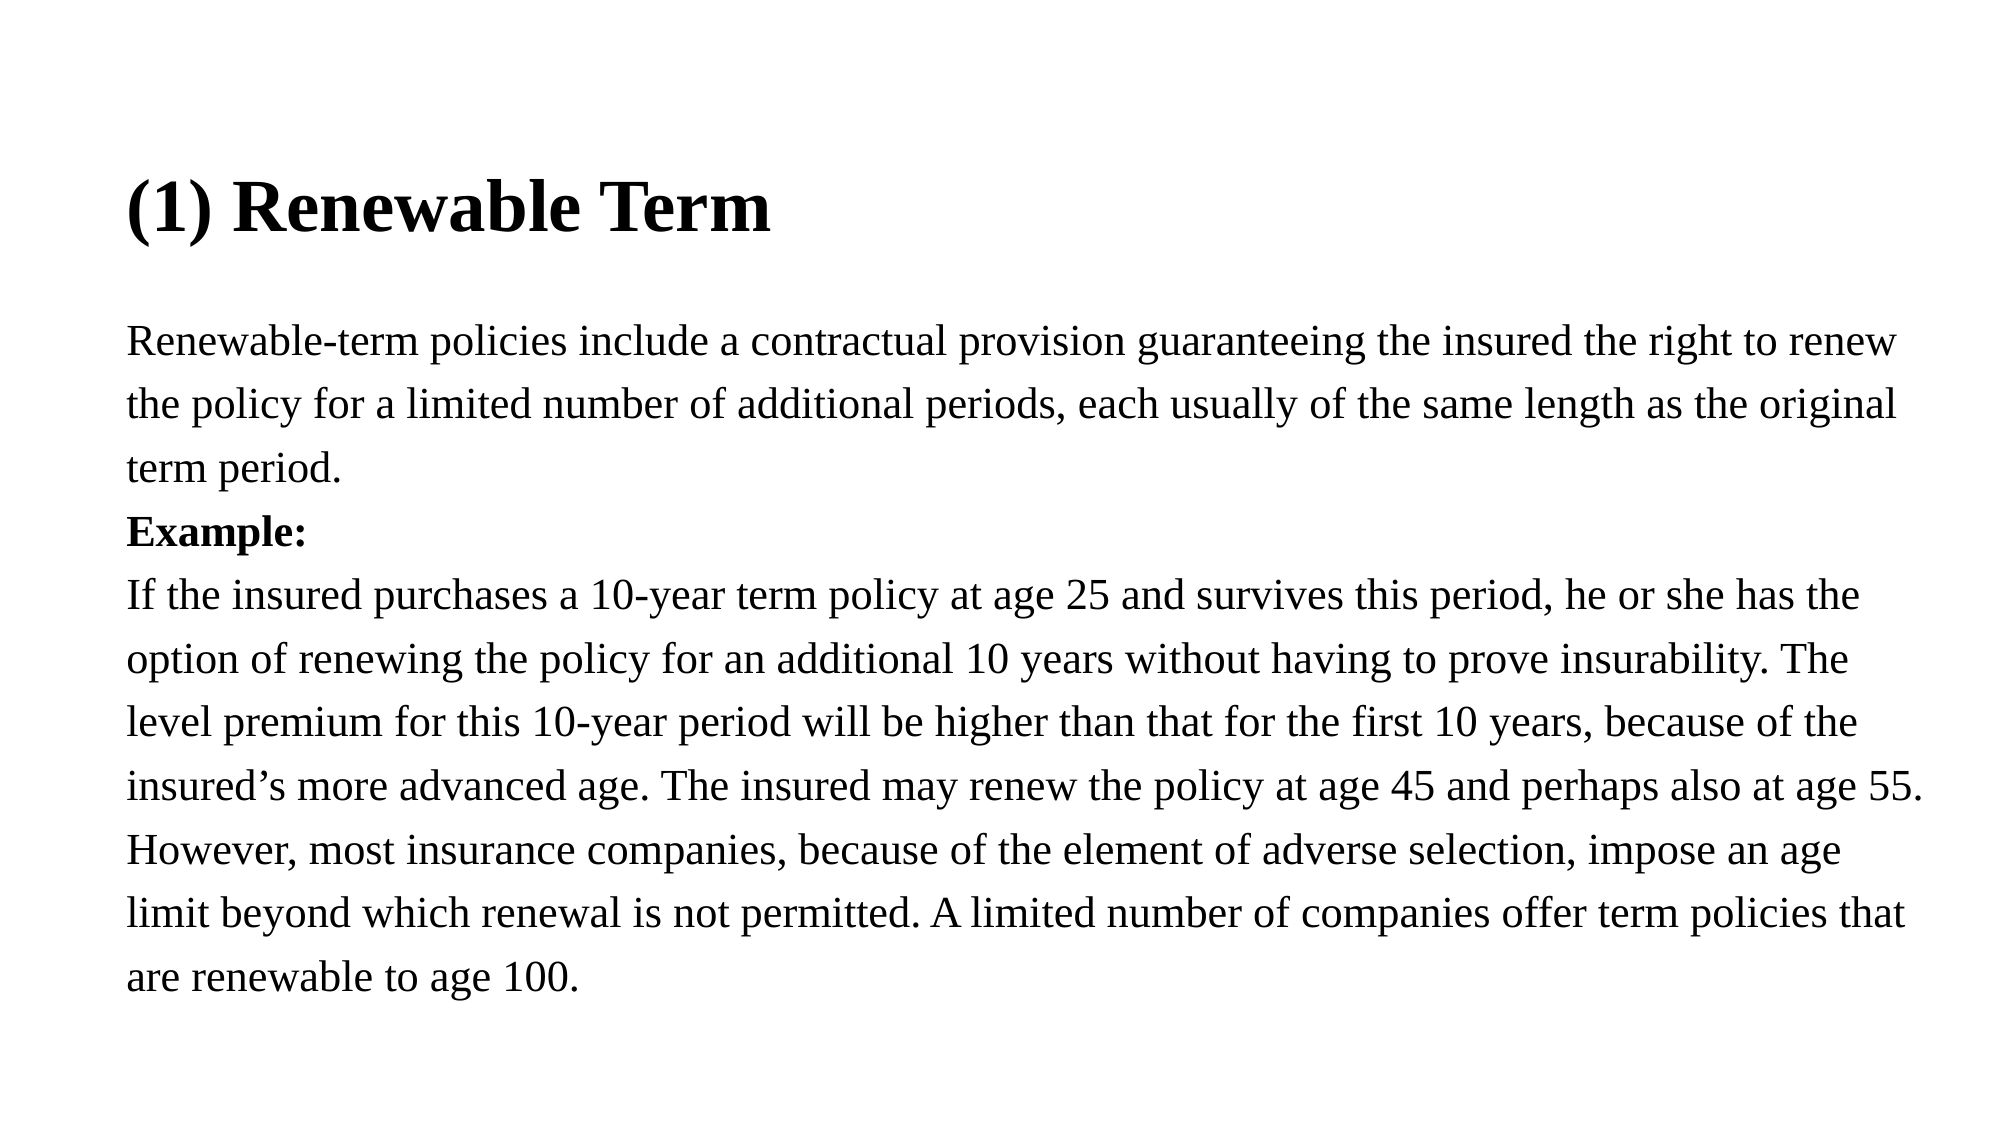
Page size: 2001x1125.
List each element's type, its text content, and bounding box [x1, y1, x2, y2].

list Renewable-term policies include a contractual provision guaranteeing the insured the right to renew the policy for a limited number of additional periods, each usually of the same length as the original term period. Example: If the insured purchases a 10-year term policy at age 25 and survives this period, he or she has the option of renewing the policy for an additional 10 years without having to prove insurability. The level premium for this 10-year period will be higher than that for the first 10 years, because of the insured’s more advanced age. The insured may renew the policy at age 45 and perhaps also at age 55. However, most insurance companies, because of the element of adverse selection, impose an age limit beyond which renewal is not permitted. A limited number of companies offer term policies that are renewable to age 100. [111, 292, 1952, 1061]
title (1) Renewable Term [111, 147, 1912, 268]
